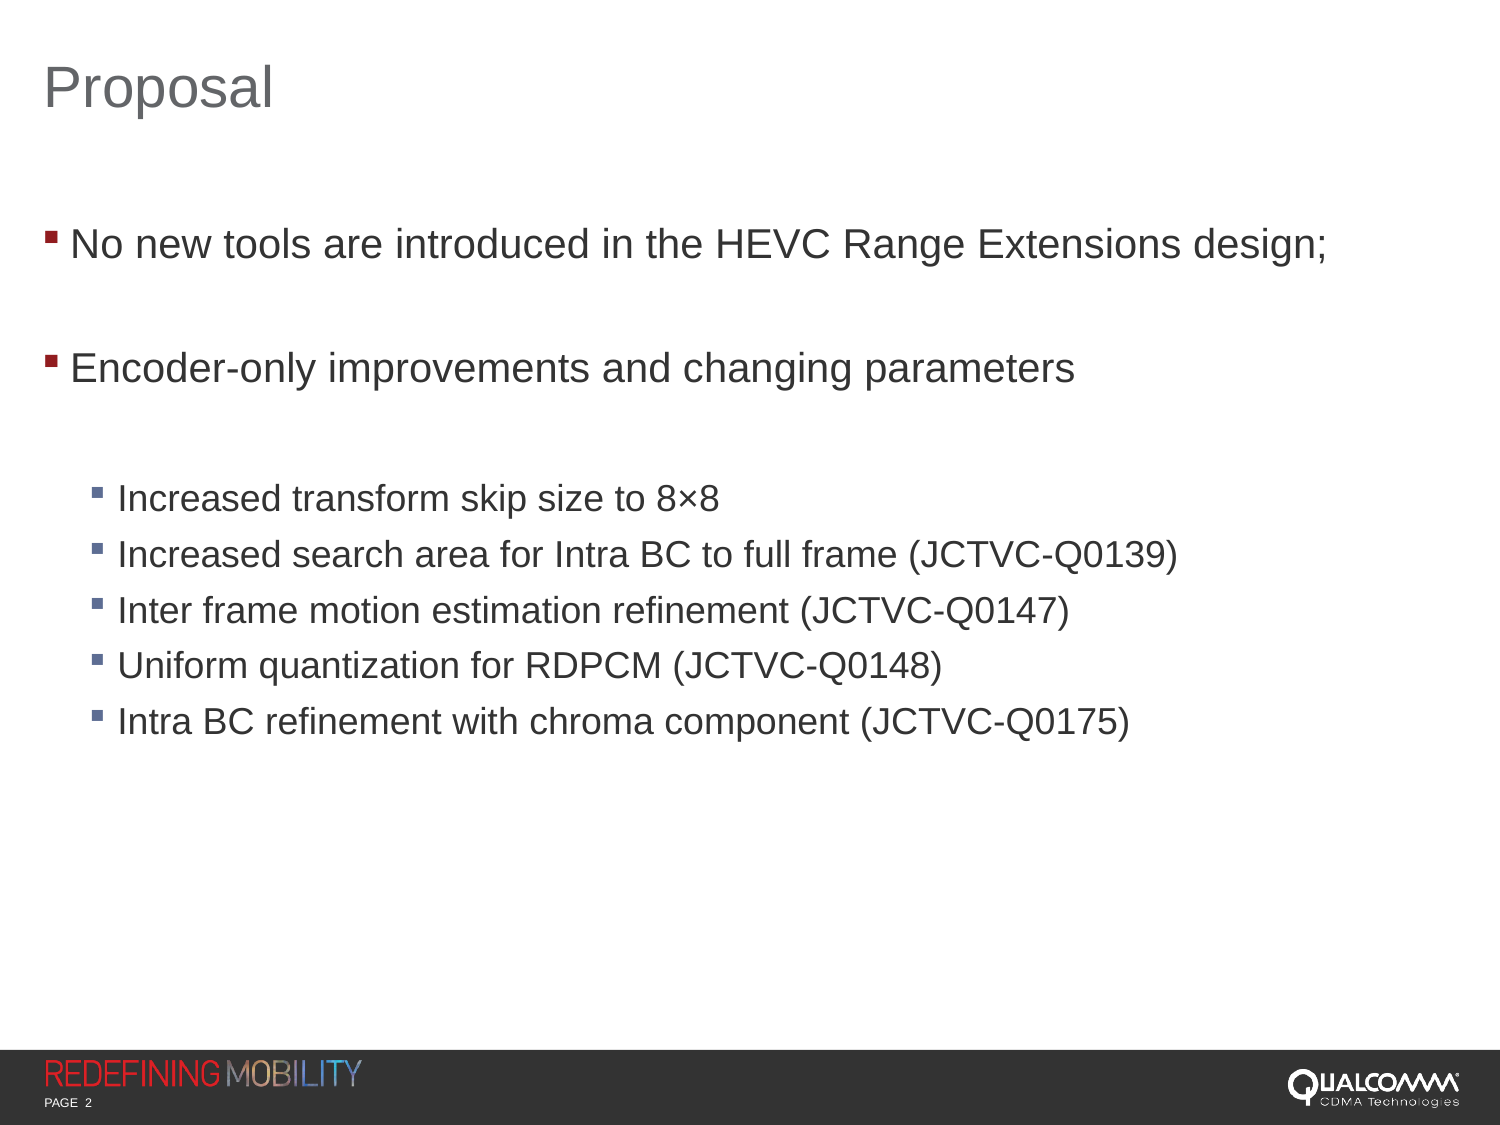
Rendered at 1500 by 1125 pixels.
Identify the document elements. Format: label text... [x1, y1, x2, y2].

picture [1278, 1058, 1478, 1114]
picture [30, 1048, 372, 1099]
title Proposal [28, 44, 1462, 138]
list No new tools are introduced in the HEVC Range Extensions design; Encoder-only improvements and changing parameters Increased transform skip size to 8×8 Increased search area for Intra BC to full frame (JCTVC-Q0139) Inter frame motion estimation refinement (JCTVC-Q0147) Uniform quantization for RDPCM (JCTVC-Q0148) Intra BC refinement with chroma component (JCTVC-Q0175) [26, 148, 1457, 1021]
